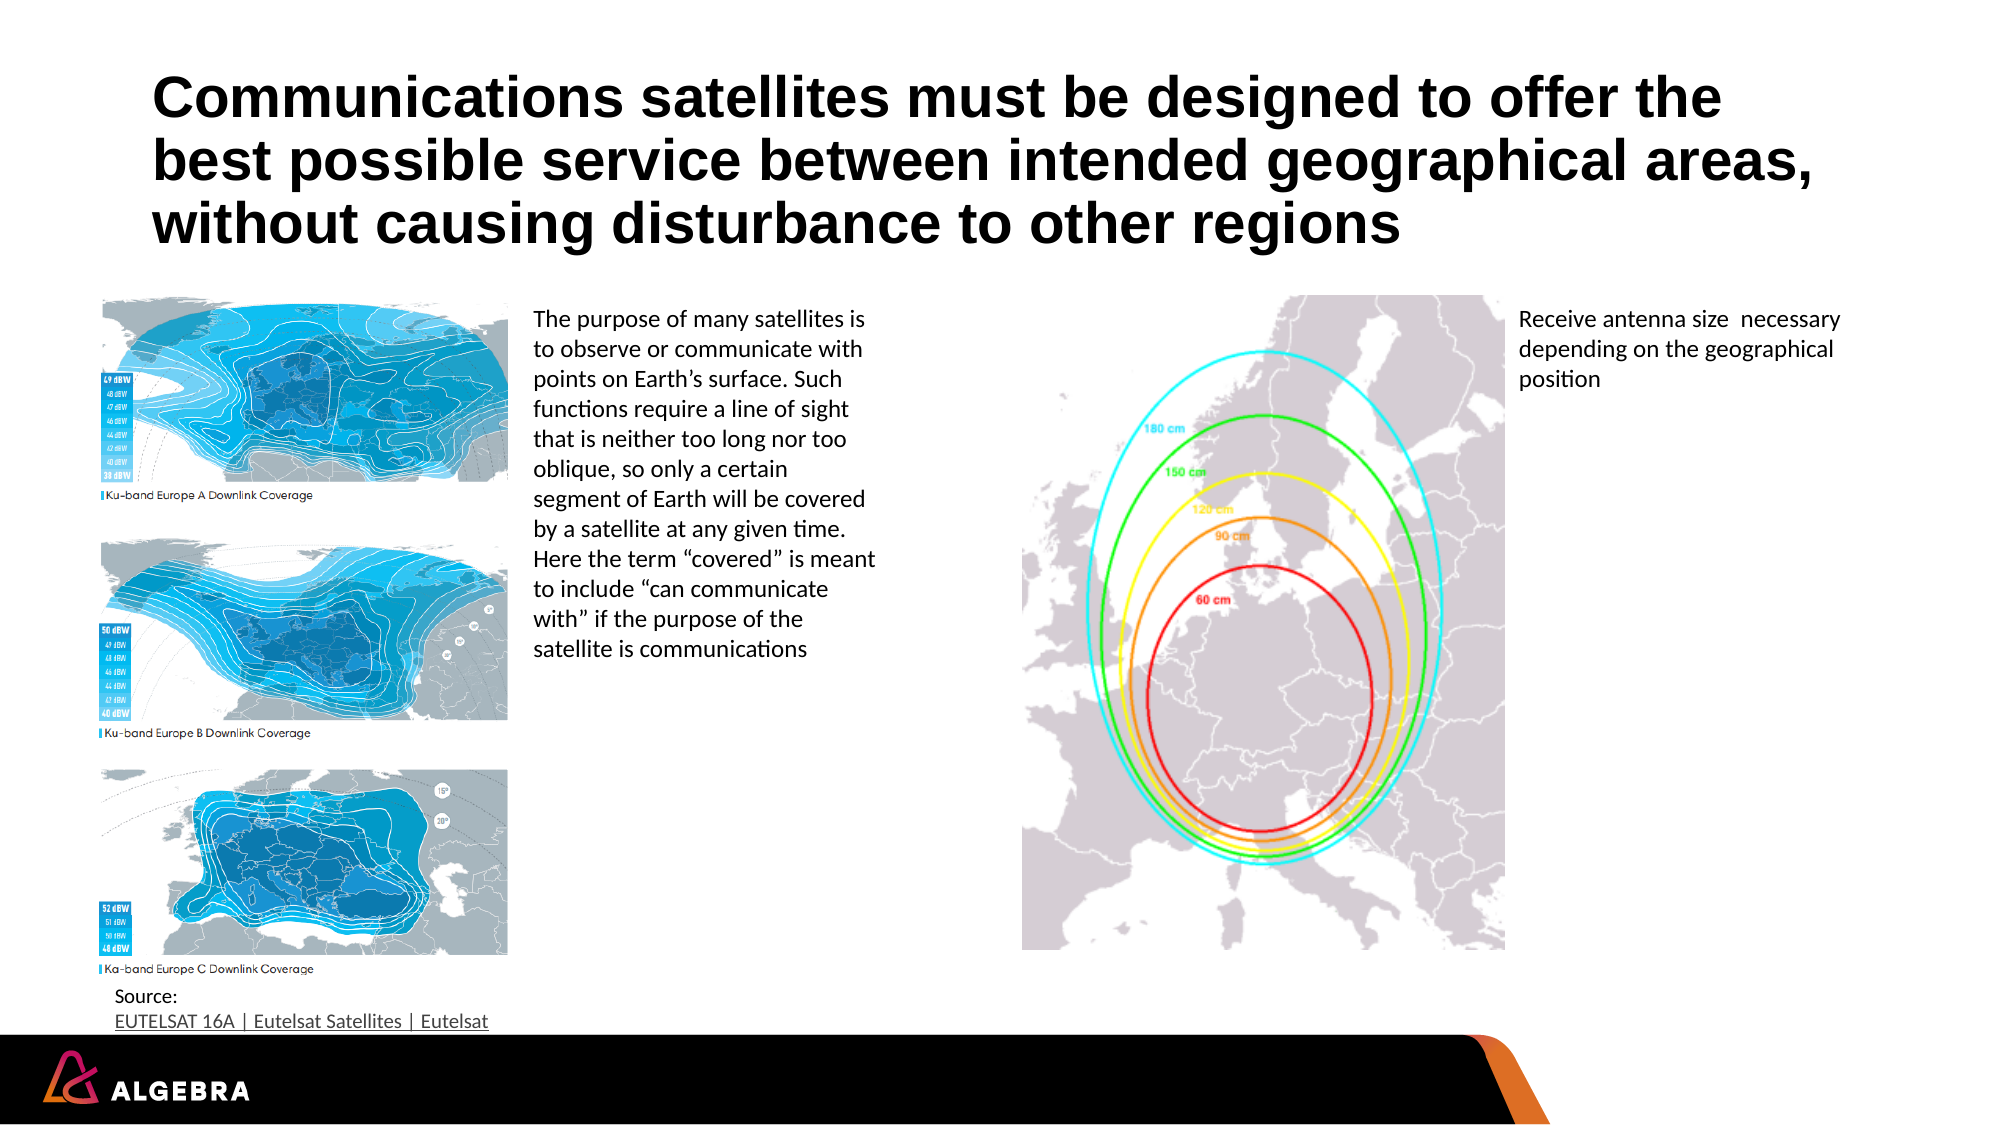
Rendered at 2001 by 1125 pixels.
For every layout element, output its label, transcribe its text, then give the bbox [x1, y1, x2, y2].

text_box Receive antenna size necessary depending on the geographical position [1503, 294, 1863, 951]
picture [1022, 295, 1505, 950]
title Communications satellites must be designed to offer the best possible service between intended geographical areas, without causing disturbance to other regions [137, 59, 1863, 278]
text_box The purpose of many satellites is to observe or communicate with points on Earth’s surface. Such functions require a line of sight that is neither too long nor too oblique, so only a certain segment of Earth will be covered by a satellite at any given time. Here the term “covered” is meant to include “can communicate with” if the purpose of the satellite is communications [518, 294, 894, 976]
picture [0, 1034, 1733, 1125]
picture [118, 945, 129, 951]
text_box Source: EUTELSAT 16A | Eutelsat Satellites | Eutelsat [99, 975, 509, 1042]
picture [99, 293, 509, 975]
